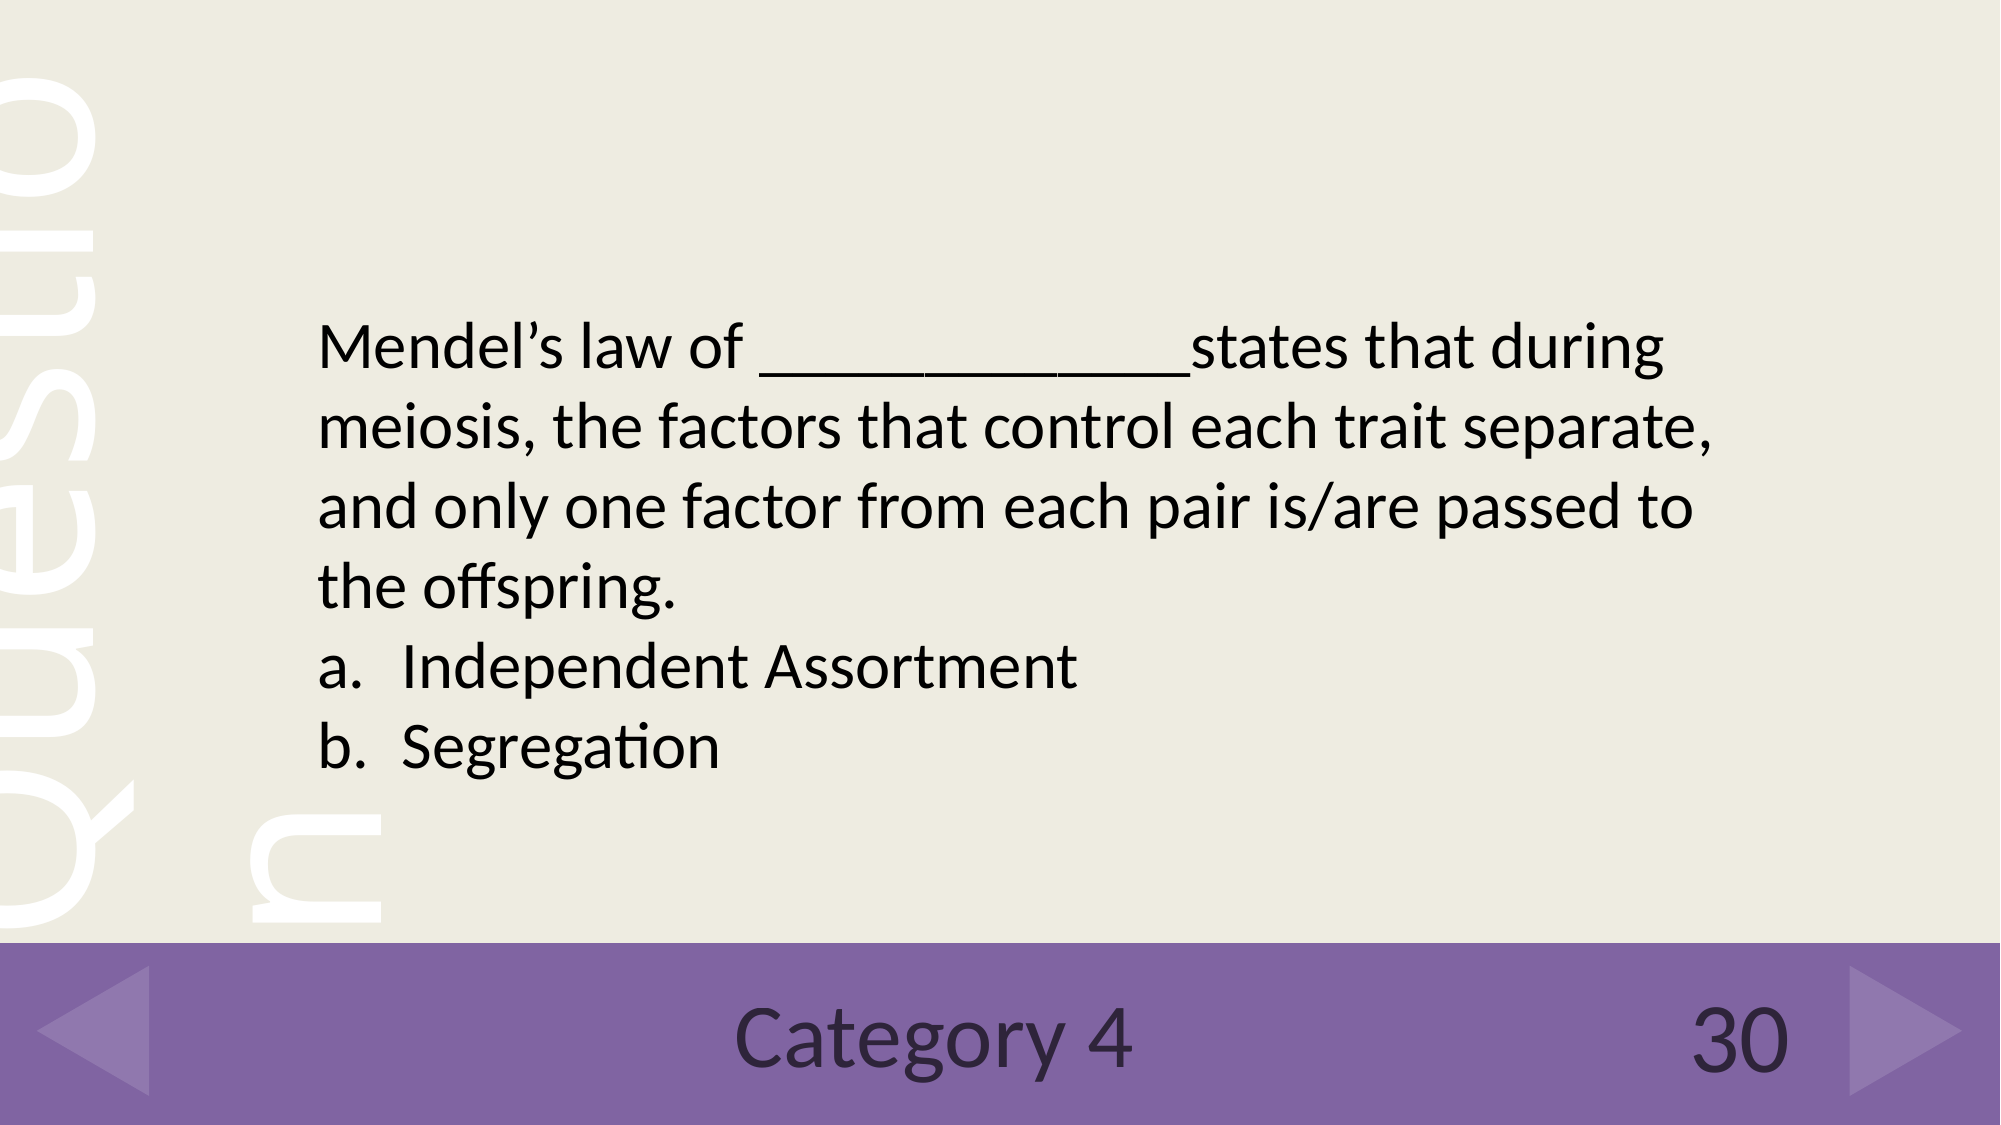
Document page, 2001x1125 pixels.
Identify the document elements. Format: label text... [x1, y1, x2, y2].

title Category 4 [34, 937, 1835, 1125]
list Mendel’s law of _____________states that during meiosis, the factors that control each trait separate, and only one factor from each pair is/are passed to the offspring. Independent Assortment Segregation [302, 307, 1760, 777]
